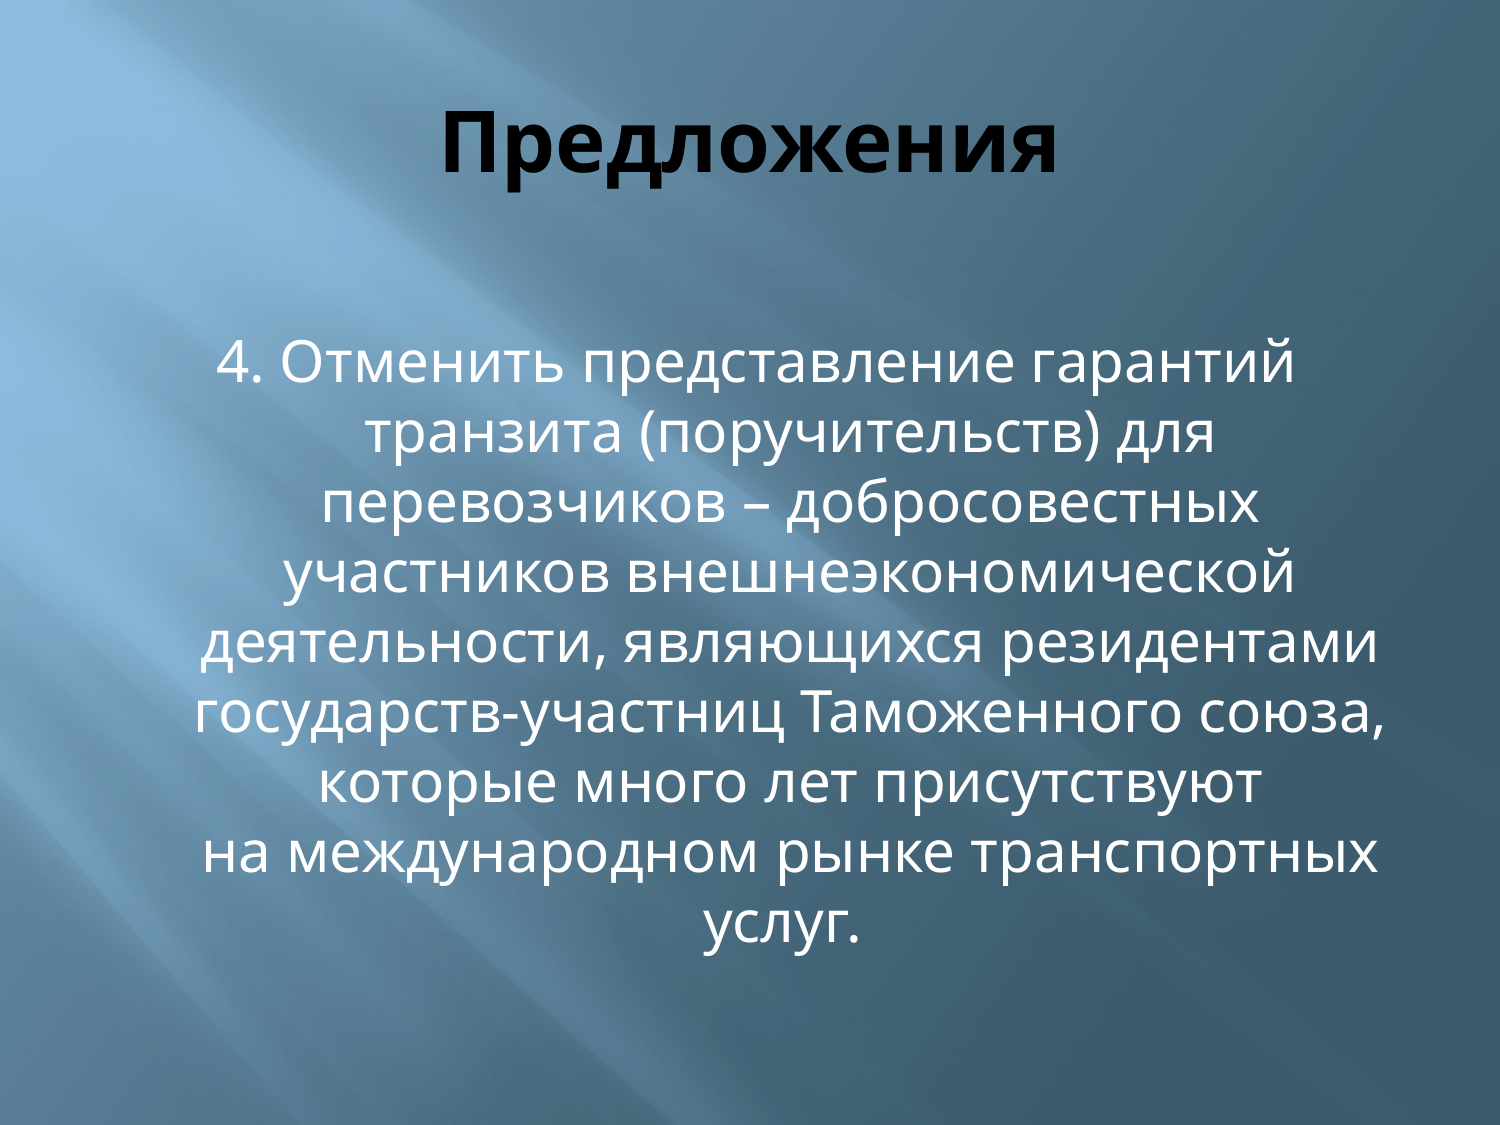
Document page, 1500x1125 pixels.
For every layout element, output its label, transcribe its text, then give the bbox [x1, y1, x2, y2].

title Предложения [75, 45, 1425, 233]
list 4. Отменить представление гарантий транзита (поручительств) для перевозчиков – добросовестных участников внешнеэкономической деятельности, являющихся резидентами государств-участниц Таможенного союза, которые много лет присутствуют на международном рынке транспортных услуг. [70, 316, 1421, 1089]
